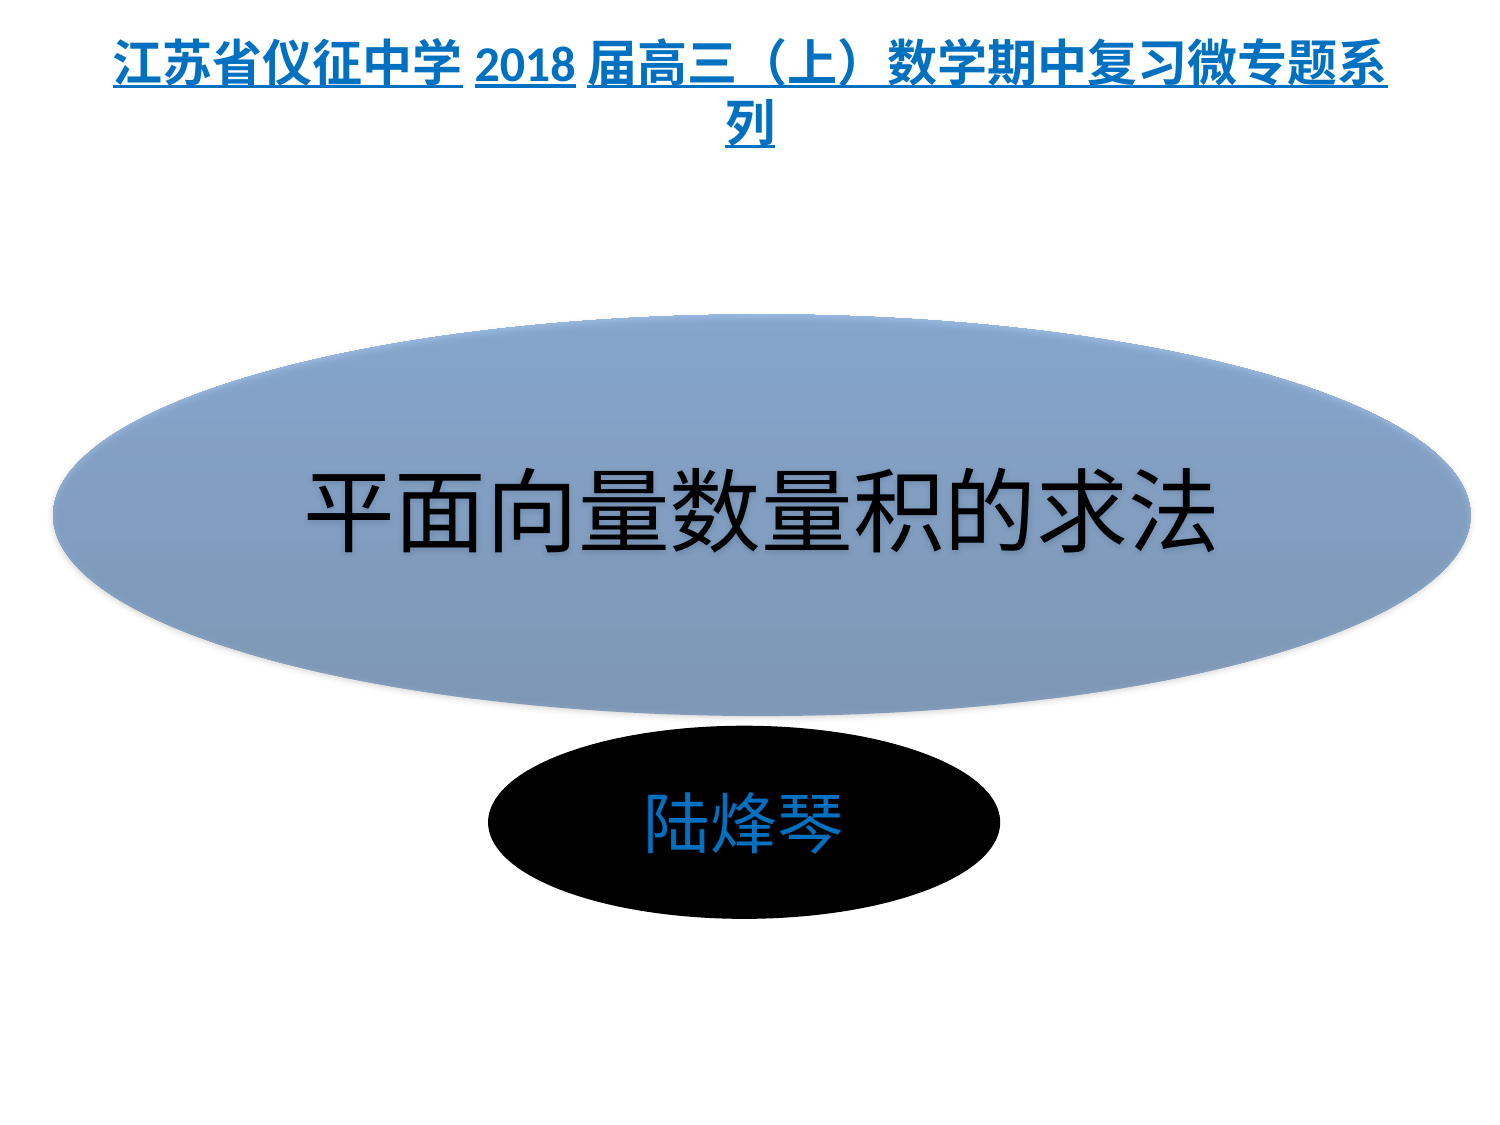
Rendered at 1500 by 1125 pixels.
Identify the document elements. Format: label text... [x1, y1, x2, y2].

text_box 陆烽琴 [488, 749, 1001, 919]
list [52, 290, 1471, 740]
title 江苏省仪征中学2018届高三（上）数学期中复习微专题系列 [75, 45, 1425, 138]
